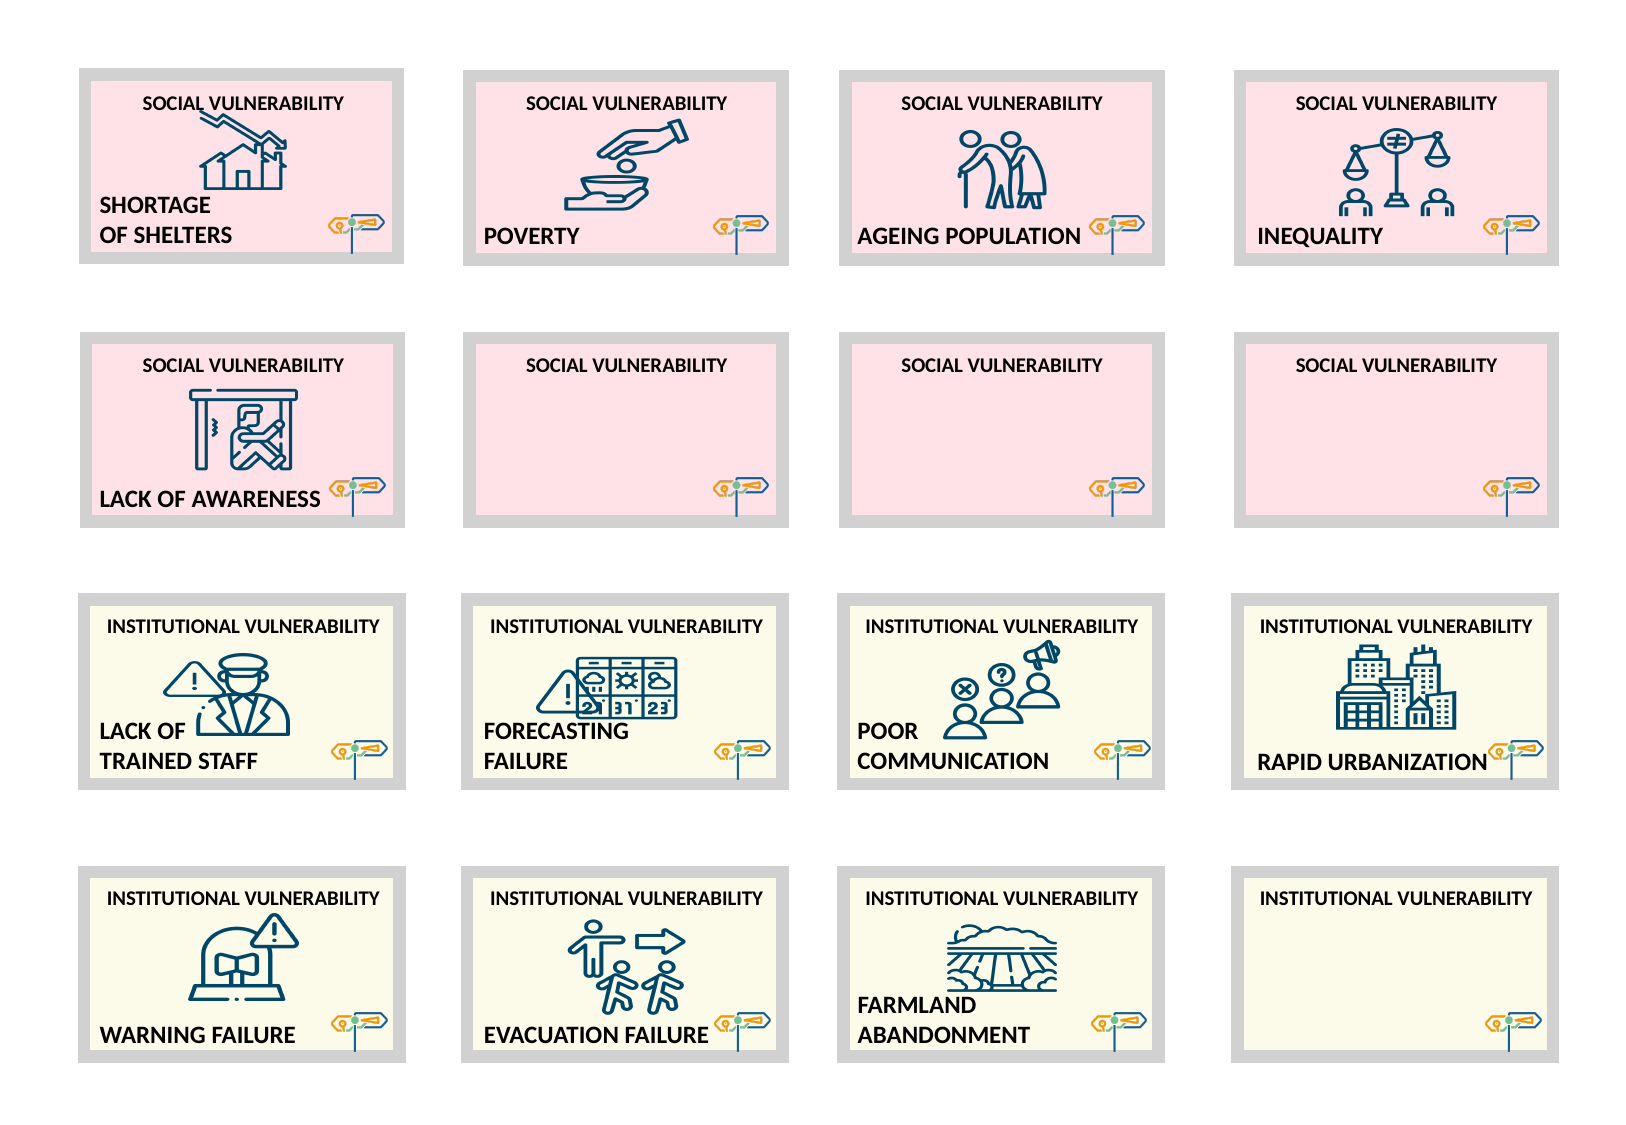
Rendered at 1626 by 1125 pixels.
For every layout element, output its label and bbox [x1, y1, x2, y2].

text_box [1239, 75, 1554, 265]
text_box [842, 337, 1160, 527]
text_box [84, 337, 400, 527]
text_box [83, 871, 400, 1063]
text_box [83, 598, 400, 790]
text_box [466, 337, 784, 527]
text_box [1237, 598, 1554, 790]
text_box [466, 871, 784, 1063]
text_box [842, 75, 1160, 265]
text_box [842, 598, 1160, 790]
text_box [84, 74, 399, 264]
text_box [466, 598, 784, 790]
text_box [1236, 337, 1554, 527]
text_box [1235, 871, 1554, 1063]
text_box [468, 75, 784, 265]
text_box [842, 871, 1160, 1063]
